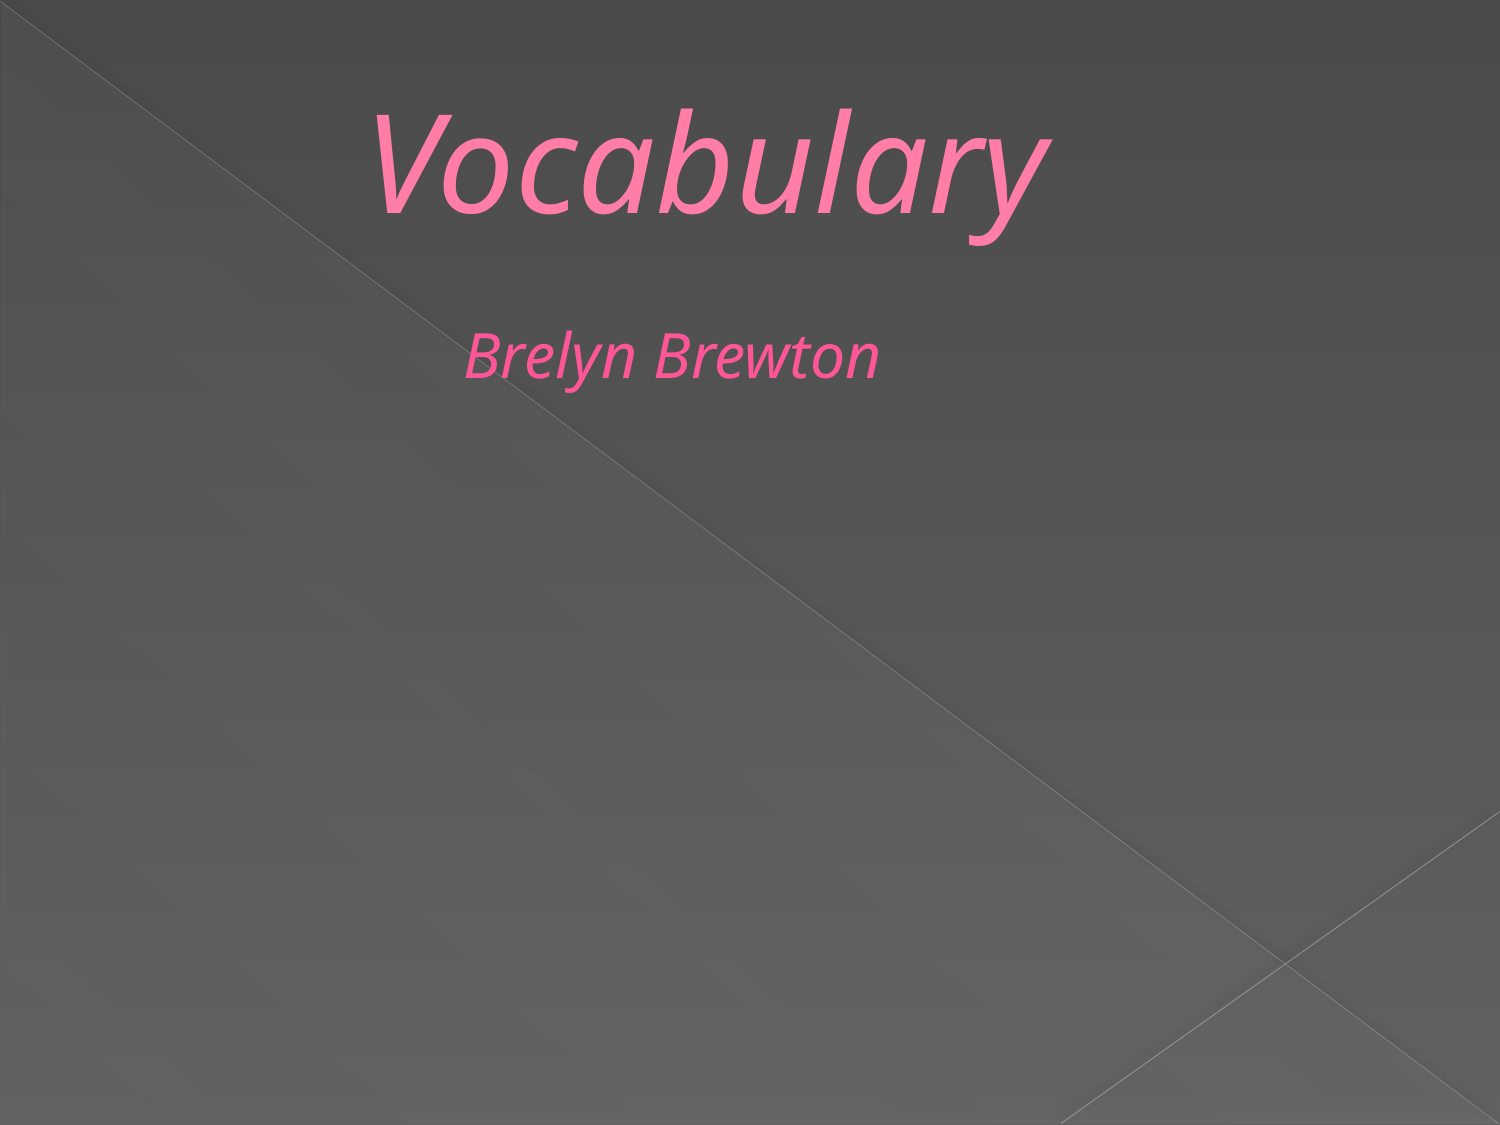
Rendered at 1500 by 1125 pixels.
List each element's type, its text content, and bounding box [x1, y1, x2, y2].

title Vocabulary [75, 43, 1425, 274]
list Brelyn Brewton [75, 308, 1425, 1059]
